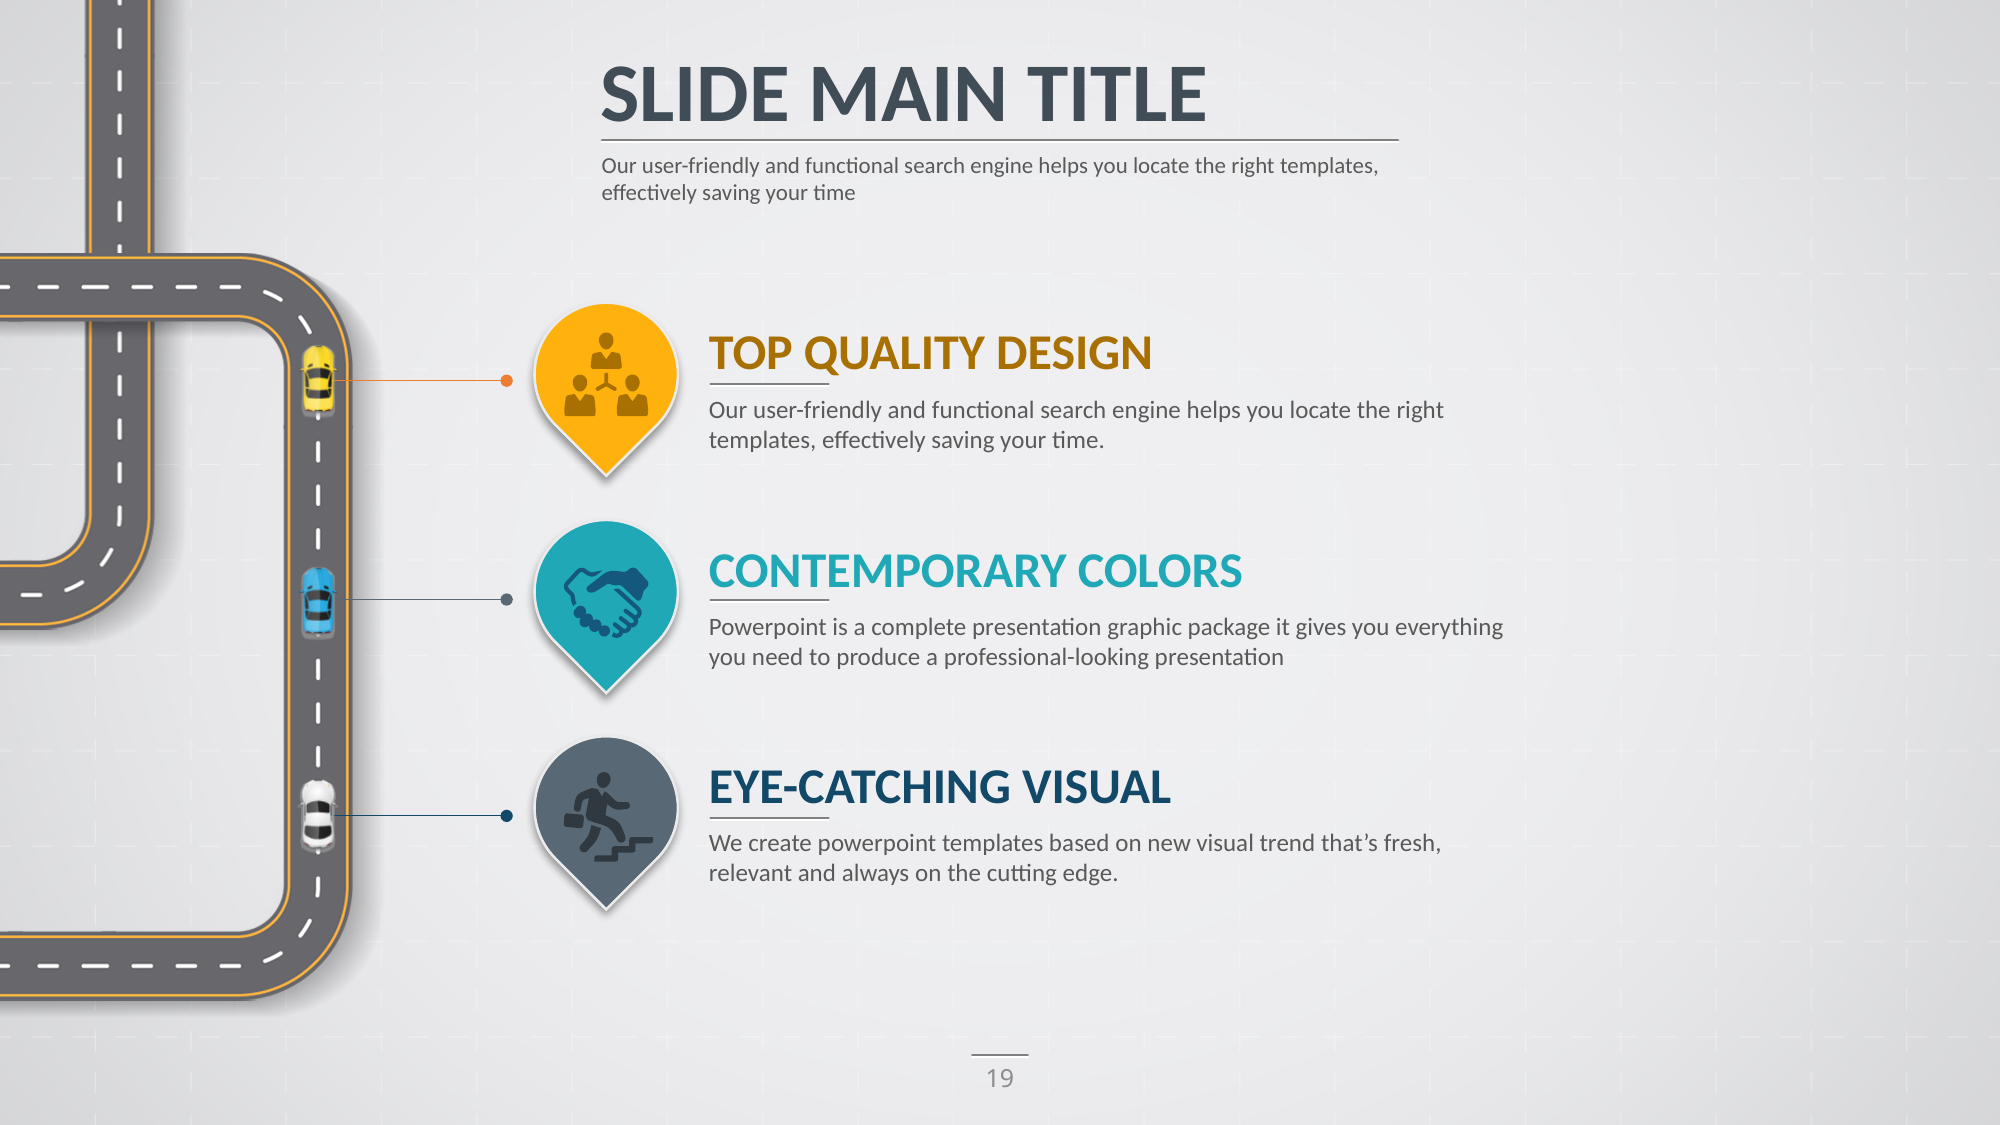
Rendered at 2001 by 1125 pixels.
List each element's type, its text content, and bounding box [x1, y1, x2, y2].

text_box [534, 736, 678, 880]
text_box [694, 529, 1528, 679]
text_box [694, 746, 1528, 895]
picture [0, 0, 2000, 1125]
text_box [534, 519, 678, 664]
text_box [694, 311, 1528, 463]
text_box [585, 30, 1415, 214]
slide_number 19 [923, 1049, 1077, 1110]
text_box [534, 302, 678, 447]
